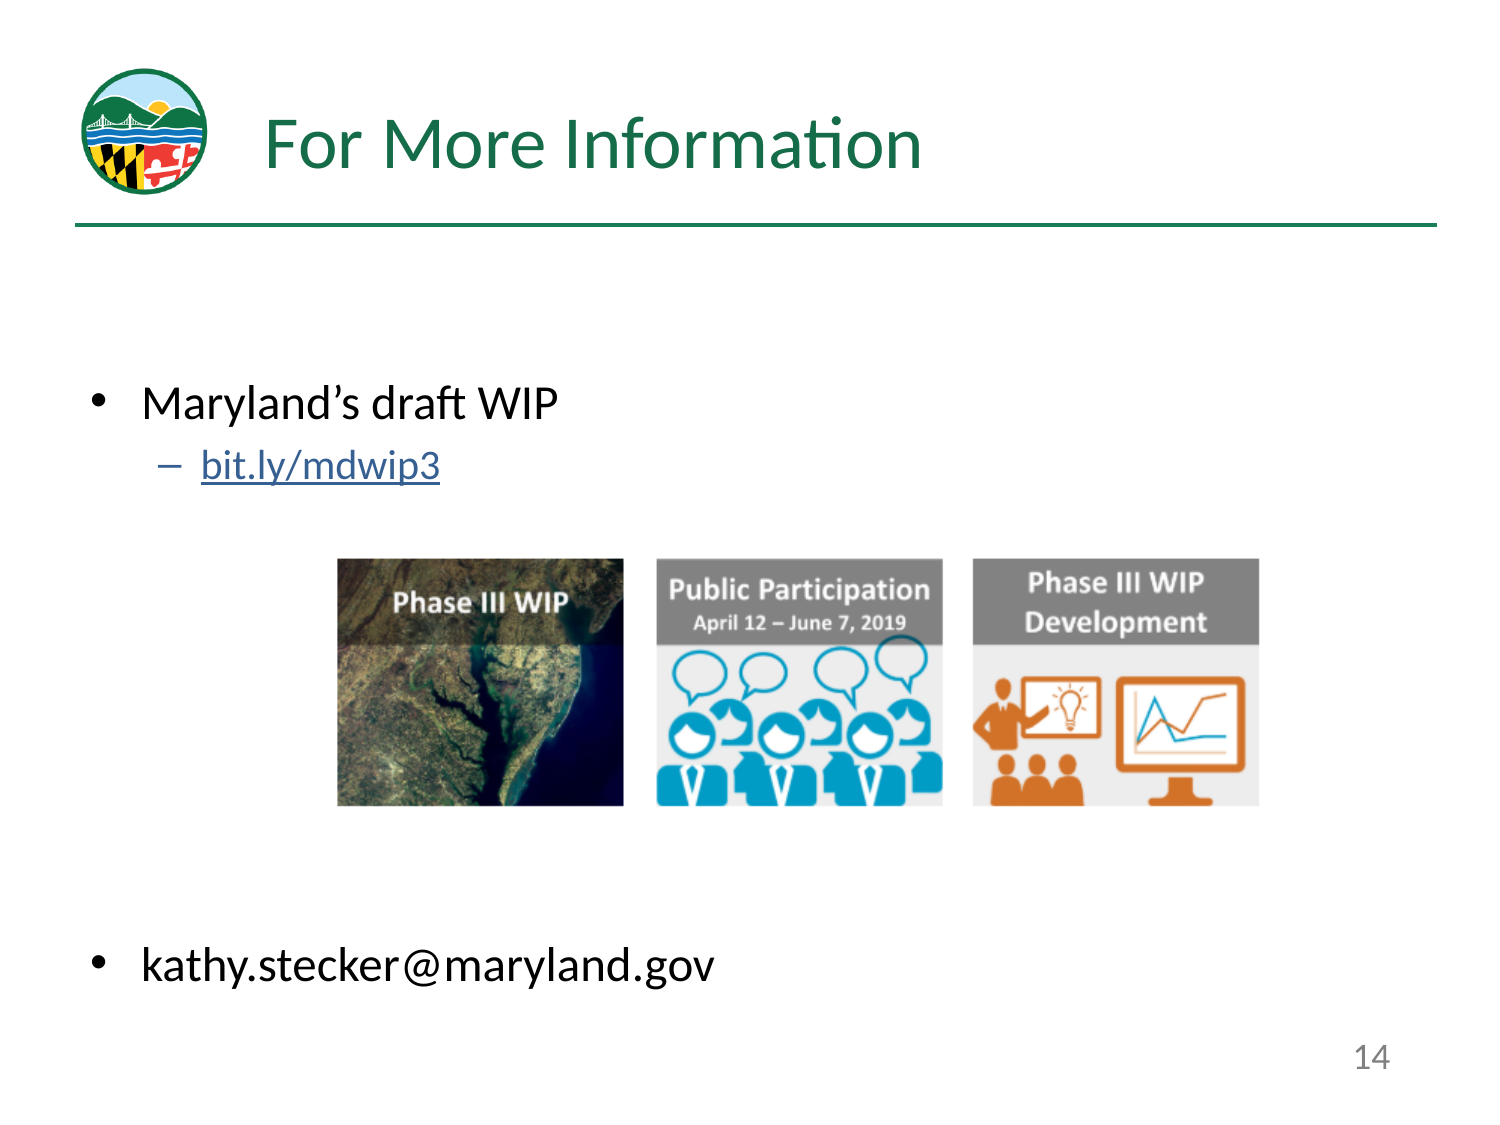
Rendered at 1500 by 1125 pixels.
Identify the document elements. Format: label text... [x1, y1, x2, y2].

title For More Information [249, 45, 1425, 233]
picture [312, 524, 1294, 839]
list Maryland’s draft WIP bit.ly/mdwip3 kathy.stecker@maryland.gov [75, 262, 1425, 1005]
picture [75, 62, 213, 200]
